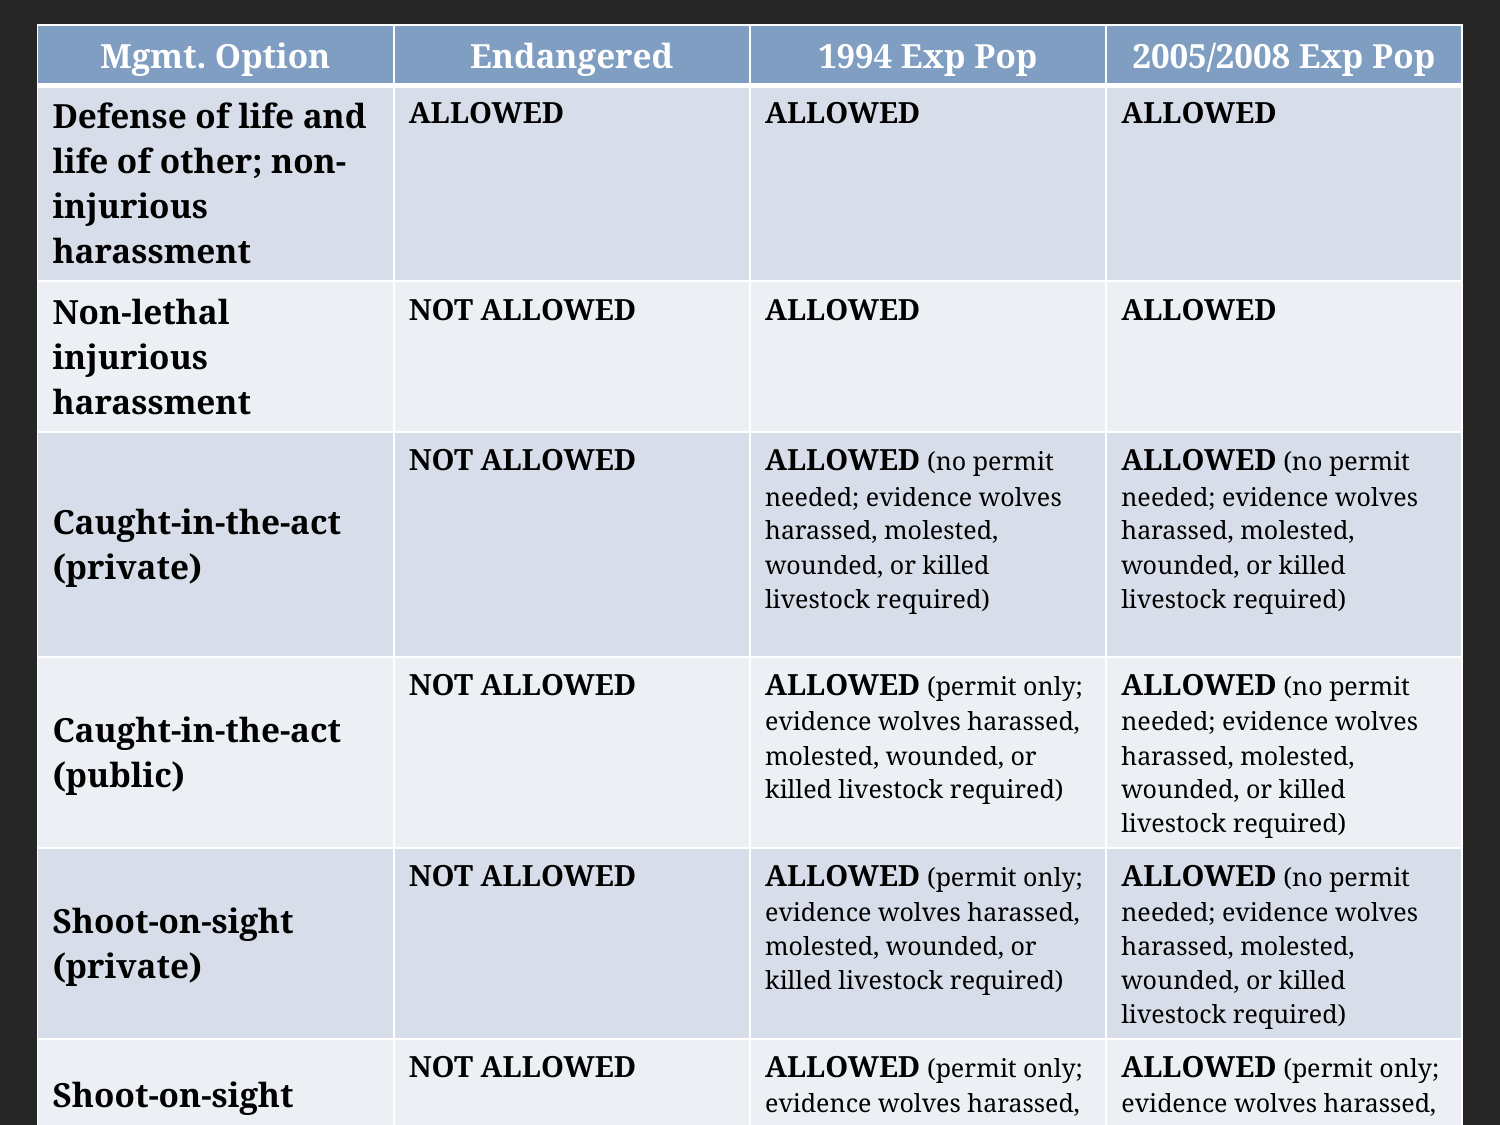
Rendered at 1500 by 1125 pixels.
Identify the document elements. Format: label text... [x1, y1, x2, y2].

table_header Endangered [395, 26, 749, 83]
table_cell NOT ALLOWED [395, 433, 749, 656]
table_cell ALLOWED (no permit needed; evidence wolves harassed, molested, wounded, or killed livestock required) [1107, 658, 1461, 847]
table_header 2005/2008 Exp Pop [1107, 26, 1461, 83]
table_cell ALLOWED (permit only; evidence wolves harassed, molested, wounded, or killed livestock required) [751, 658, 1105, 847]
table_cell NOT ALLOWED [395, 658, 749, 847]
table_cell ALLOWED (no permit needed; evidence wolves harassed, molested, wounded, or killed livestock required) [751, 433, 1105, 656]
table_cell ALLOWED (no permit needed; evidence wolves harassed, molested, wounded, or killed livestock required) [1107, 433, 1461, 656]
table_cell ALLOWED [395, 88, 749, 280]
table_cell Defense of life and life of other; non-injurious harassment [38, 88, 393, 280]
table_cell NOT ALLOWED [395, 1040, 749, 1125]
table_cell NOT ALLOWED [395, 849, 749, 1038]
table_cell ALLOWED [751, 282, 1105, 431]
table_cell ALLOWED (no permit needed; evidence wolves harassed, molested, wounded, or killed livestock required) [1107, 849, 1461, 1038]
table_cell NOT ALLOWED [395, 282, 749, 431]
table_cell Caught-in-the-act (public) [38, 658, 393, 847]
table_cell ALLOWED (permit only; evidence wolves harassed, molested, wounded, or killed livestock required) [1107, 1040, 1461, 1125]
table_cell ALLOWED [1107, 282, 1461, 431]
table_header Mgmt. Option [38, 26, 393, 83]
table_header 1994 Exp Pop [751, 26, 1105, 83]
table_cell ALLOWED [1107, 88, 1461, 280]
table_cell Non-lethal injurious harassment [38, 282, 393, 431]
table_cell Shoot-on-sight (private) [38, 849, 393, 1038]
table_cell ALLOWED (permit only; evidence wolves harassed, molested, wounded, or killed livestock required) [751, 849, 1105, 1038]
table_cell Shoot-on-sight (public) [38, 1040, 393, 1125]
table_cell Caught-in-the-act (private) [38, 433, 393, 656]
table_cell ALLOWED (permit only; evidence wolves harassed, molested, wounded, or killed livestock required) [751, 1040, 1105, 1125]
table_cell ALLOWED [751, 88, 1105, 280]
